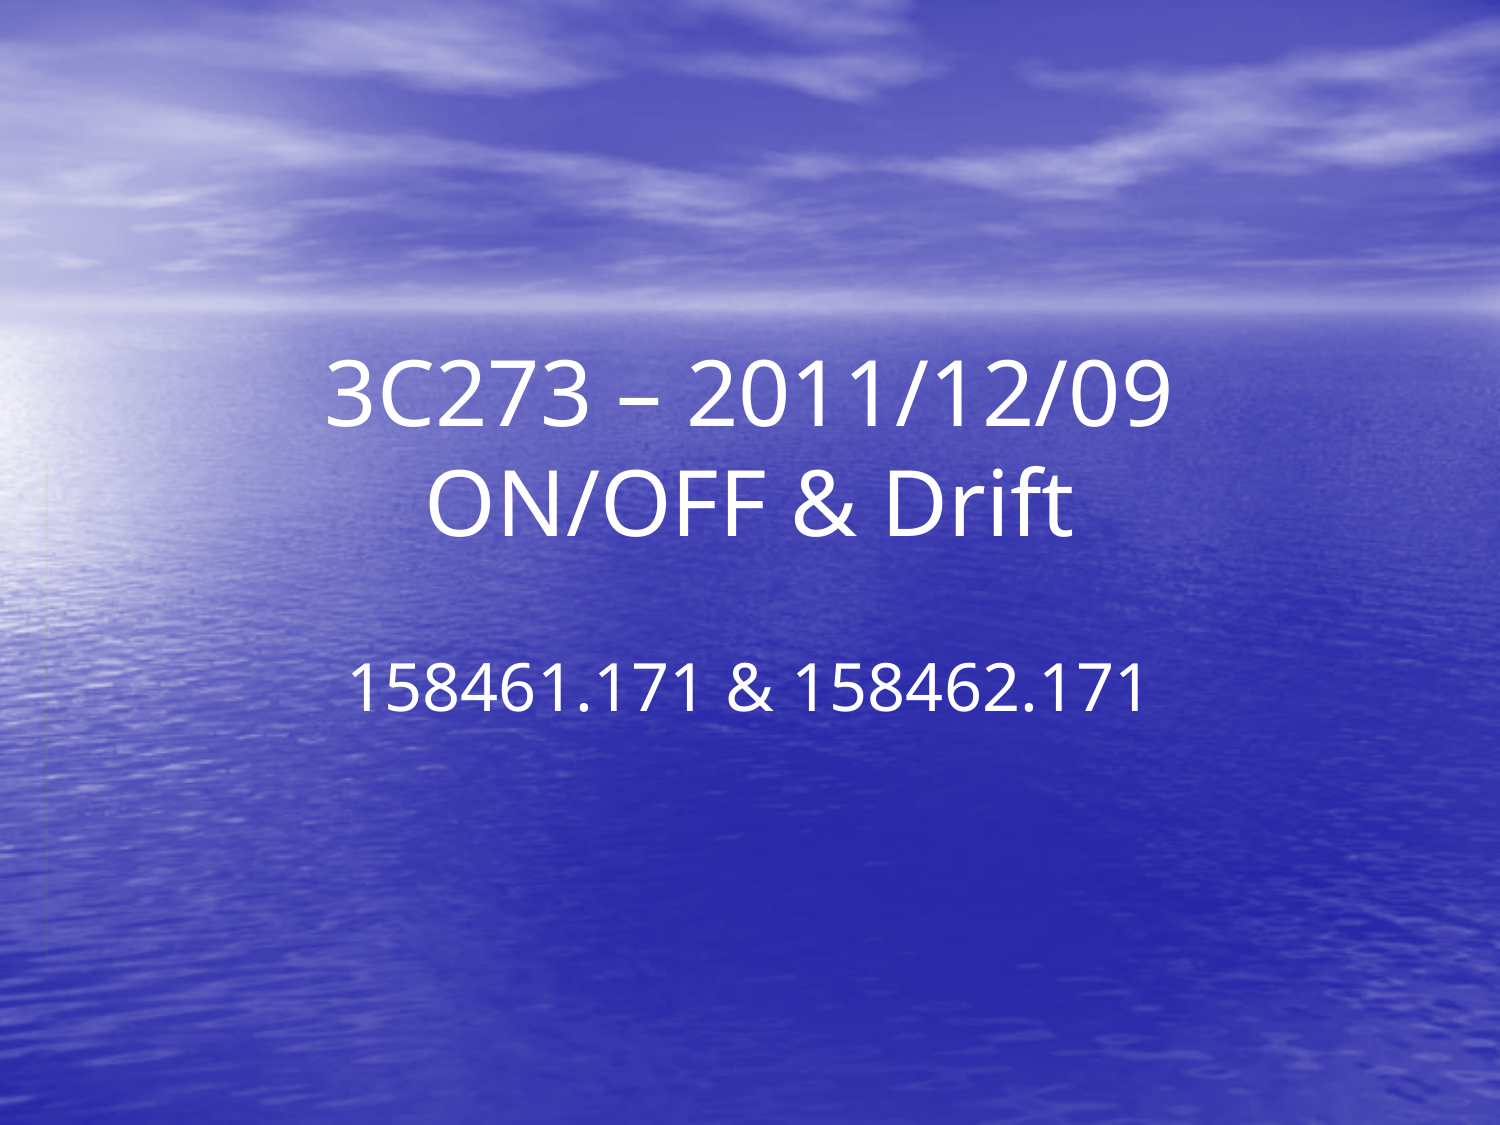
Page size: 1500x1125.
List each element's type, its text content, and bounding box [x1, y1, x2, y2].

subtitle 158461.171 & 158462.171 [224, 637, 1276, 926]
title 3C273 – 2011/12/09 ON/OFF & Drift [112, 327, 1388, 563]
